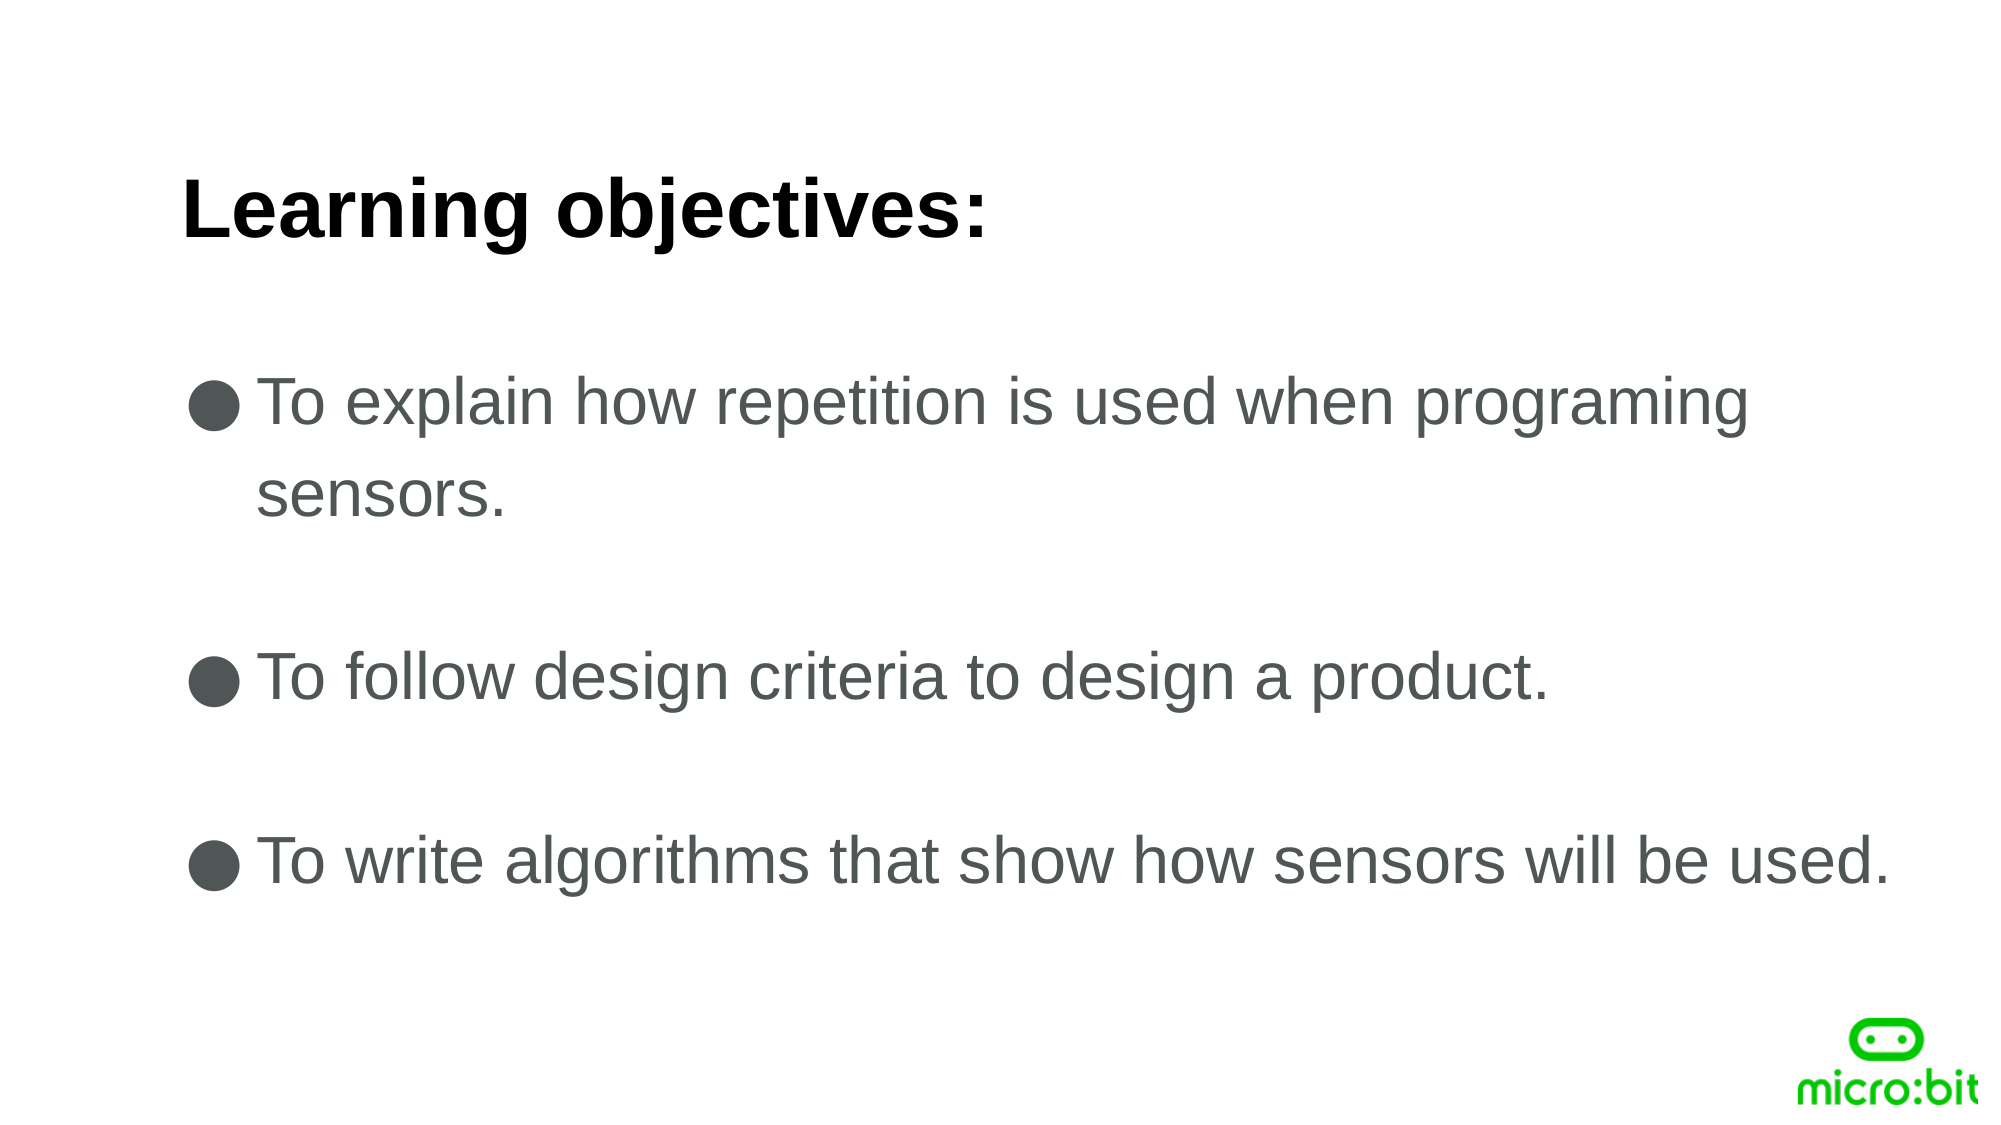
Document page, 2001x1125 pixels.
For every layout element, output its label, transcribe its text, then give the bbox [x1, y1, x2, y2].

text_box Learning objectives: To explain how repetition is used when programing sensors. To follow design criteria to design a product. To write algorithms that show how sensors will be used. [166, 60, 1918, 884]
picture [1797, 1017, 1978, 1106]
